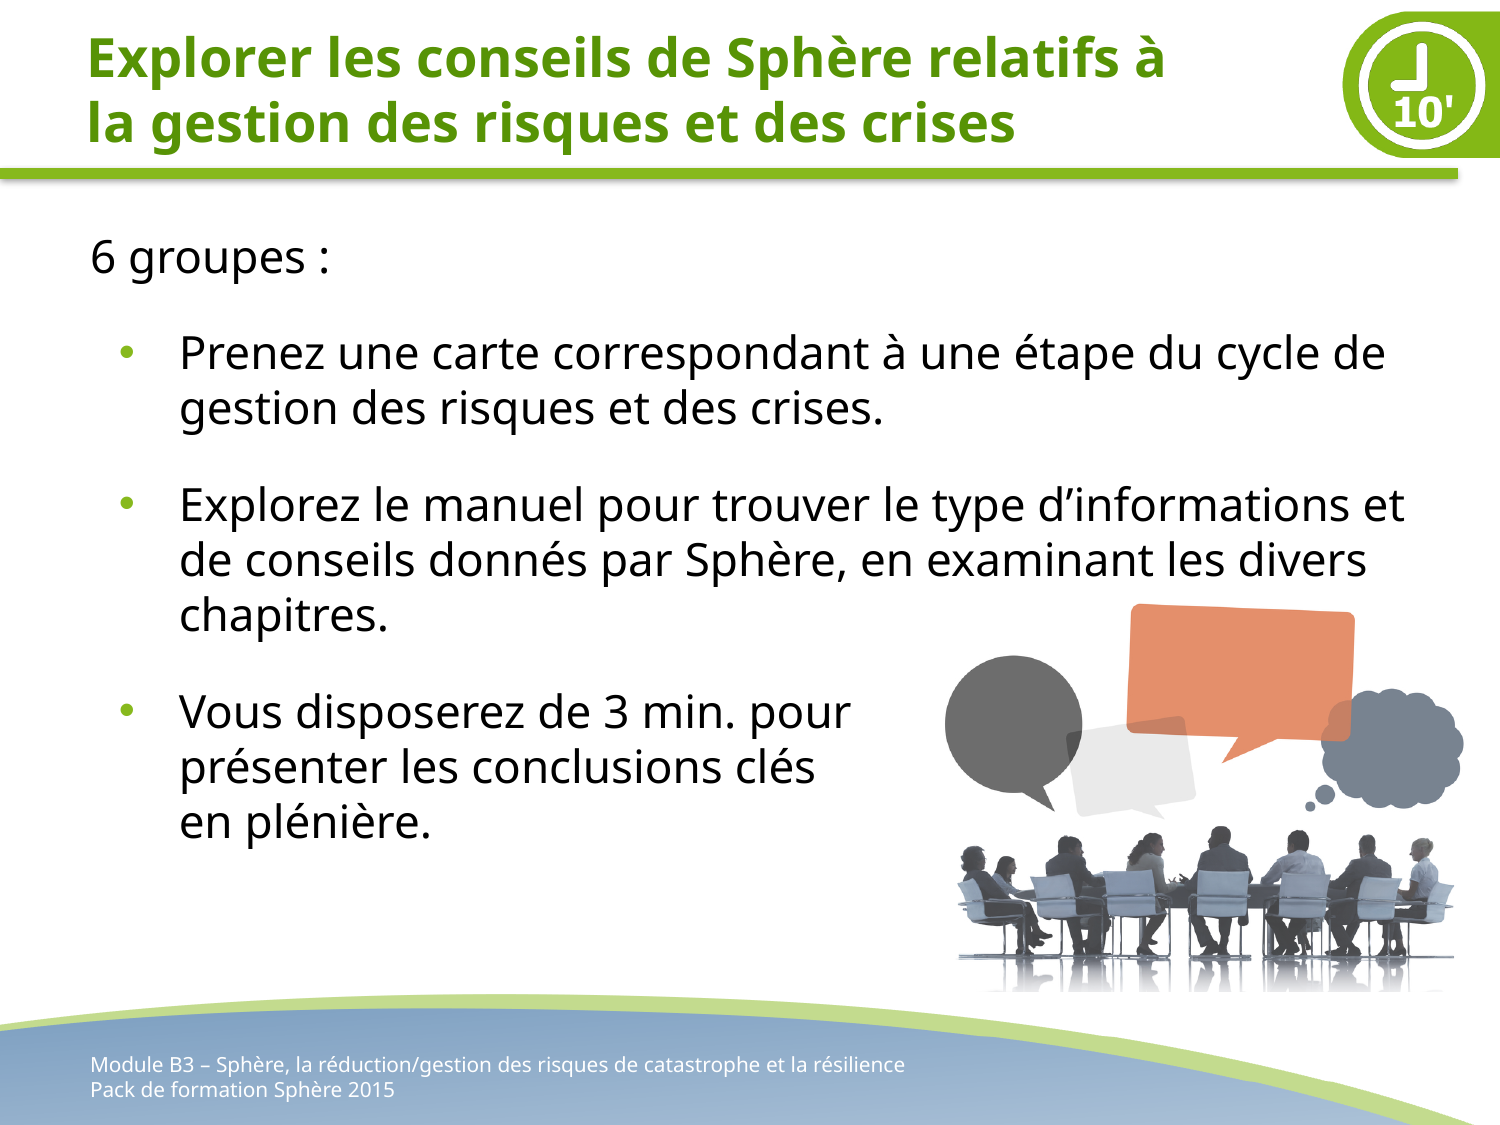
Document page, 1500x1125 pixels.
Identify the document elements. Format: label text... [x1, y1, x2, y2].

list 6 groupes : Prenez une carte correspondant à une étape du cycle de gestion des risques et des crises. Explorez le manuel pour trouver le type d’informations et de conseils donnés par Sphère, en examinant les divers chapitres. Vous disposerez de 3 min. pour présenter les conclusions clés en plénière. [75, 219, 1425, 1005]
picture [1332, 10, 1500, 159]
picture [0, 992, 1500, 1125]
footer Module B3 – Sphère, la réduction/gestion des risques de catastrophe et la résilience Pack de formation Sphère 2015 [75, 1046, 1072, 1107]
title Explorer les conseils de Sphère relatifs à la gestion des risques et des crises [75, 0, 1222, 178]
